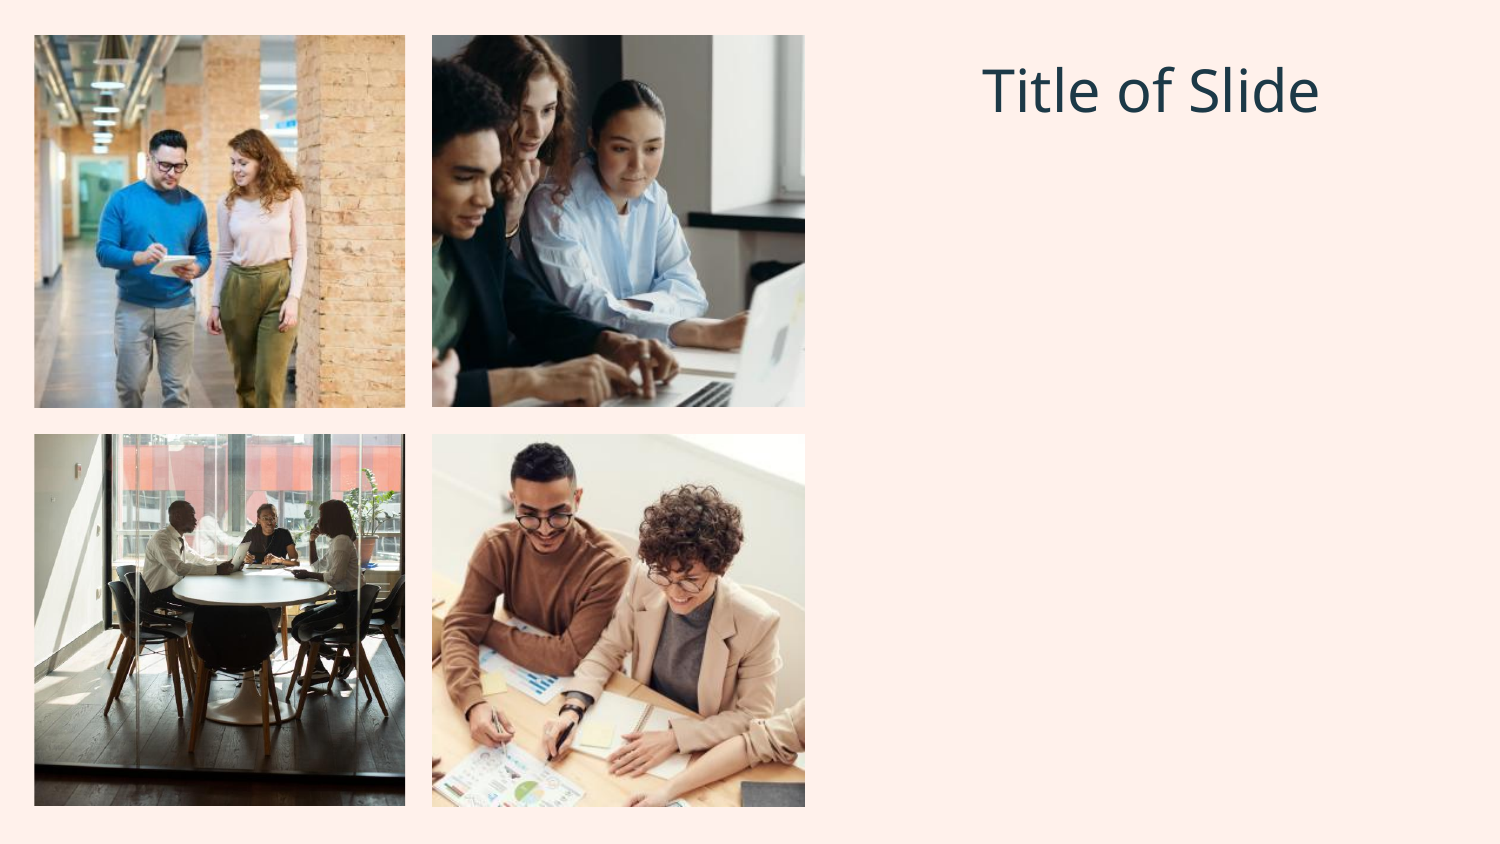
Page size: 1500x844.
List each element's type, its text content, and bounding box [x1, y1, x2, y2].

picture [34, 34, 406, 409]
picture [34, 433, 406, 806]
picture [431, 34, 805, 407]
picture [431, 433, 805, 808]
title Title of Slide [809, 54, 1500, 203]
